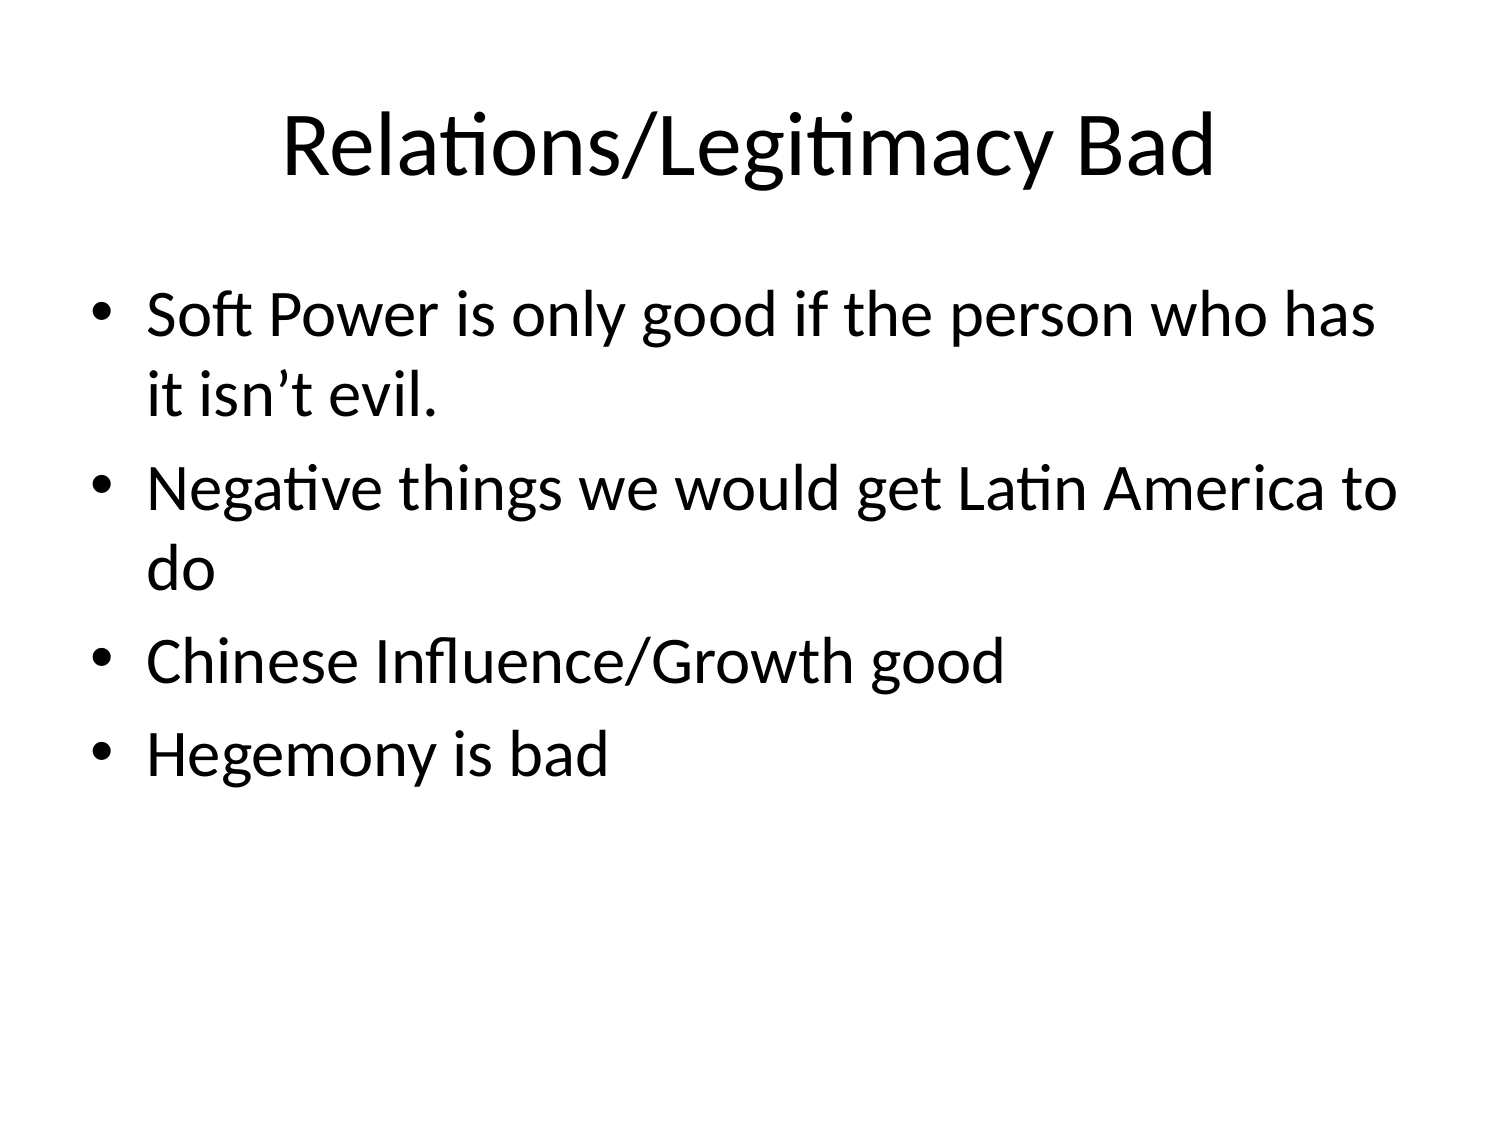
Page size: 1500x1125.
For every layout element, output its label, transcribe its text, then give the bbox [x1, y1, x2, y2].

title Relations/Legitimacy Bad [75, 45, 1425, 233]
list Soft Power is only good if the person who has it isn’t evil. Negative things we would get Latin America to do Chinese Influence/Growth good Hegemony is bad [75, 262, 1425, 1005]
